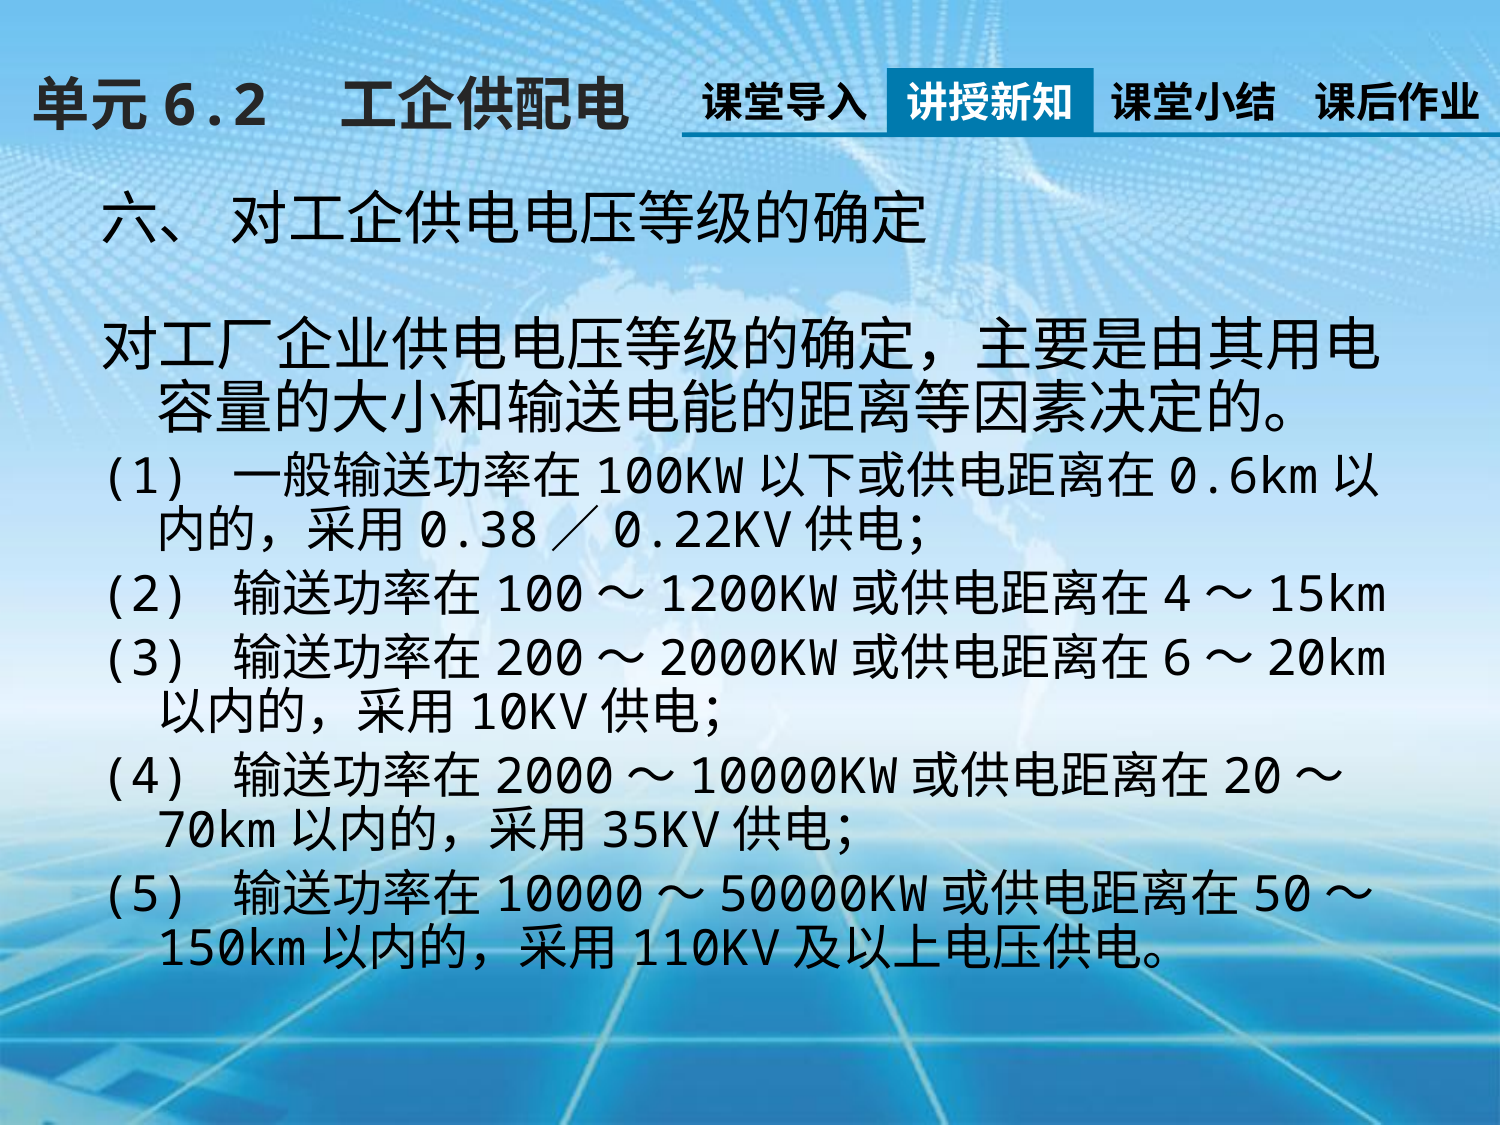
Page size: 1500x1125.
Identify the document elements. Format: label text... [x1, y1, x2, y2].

picture [0, 0, 1500, 1125]
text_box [16, 59, 1500, 145]
text_box 六、 对工企供电电压等级的确定 [85, 174, 1436, 278]
text_box 对工厂企业供电电压等级的确定，主要是由其用电容量的大小和输送电能的距离等因素决定的。 (1) 一般输送功率在100KW以下或供电距离在0.6km以内的，采用0.38／0.22KV供电； (2) 输送功率在100～1200KW或供电距离在4～15km (3) 输送功率在200～2000KW或供电距离在6～20km以内的，采用10KV供电； (4) 输送功率在2000～10000KW或供电距离在20～70km以内的，采用35KV供电； (5) 输送功率在10000～50000KW或供电距离在50～150km以内的，采用110KV及以上电压供电。 [85, 307, 1436, 1058]
